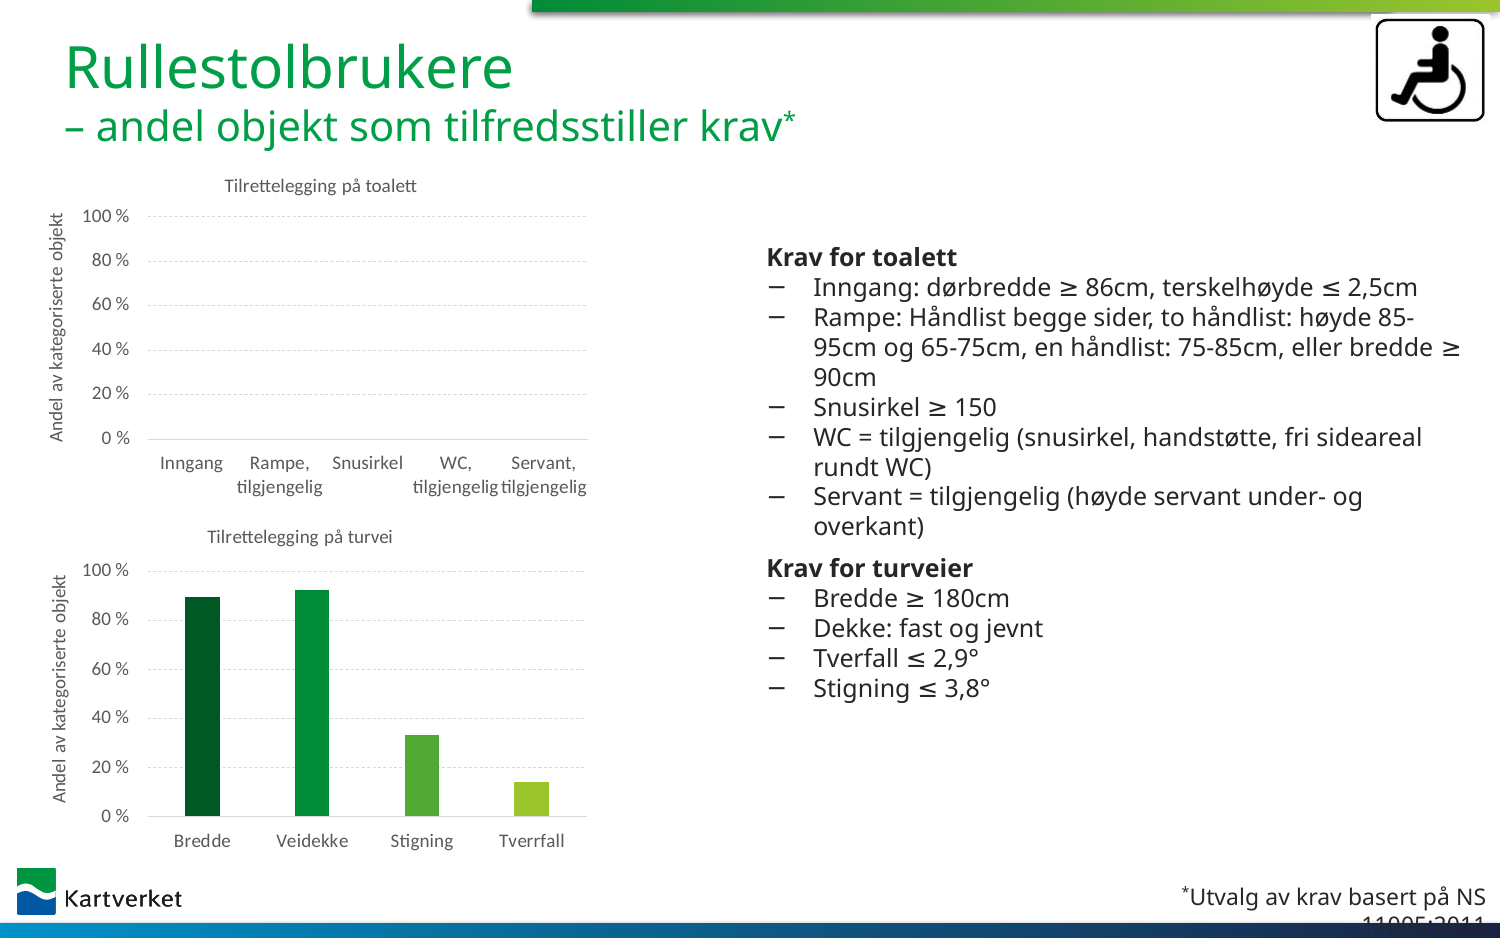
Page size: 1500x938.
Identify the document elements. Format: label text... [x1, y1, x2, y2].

text_box Krav for toalett Inngang: dørbredde ≥ 86cm, terskelhøyde ≤ 2,5cm Rampe: Håndlist begge sider, to håndlist: høyde 85-95cm og 65-75cm, en håndlist: 75-85cm, eller bredde ≥ 90cm Snusirkel ≥ 150 WC = tilgjengelig (snusirkel, handstøtte, fri sideareal rundt WC) Servant = tilgjengelig (høyde servant under- og overkant) [751, 234, 1483, 545]
picture [41, 166, 599, 505]
text_box Rullestolbrukere – andel objekt som tilfredsstiller krav* [49, 14, 1431, 158]
picture [1371, 13, 1491, 127]
text_box *Utvalg av krav basert på NS 11005:2011 [1068, 873, 1500, 938]
picture [41, 520, 598, 859]
text_box Krav for turveier Bredde ≥ 180cm Dekke: fast og jevnt Tverfall ≤ 2,9° Stigning ≤ 3,8° [751, 545, 1483, 710]
